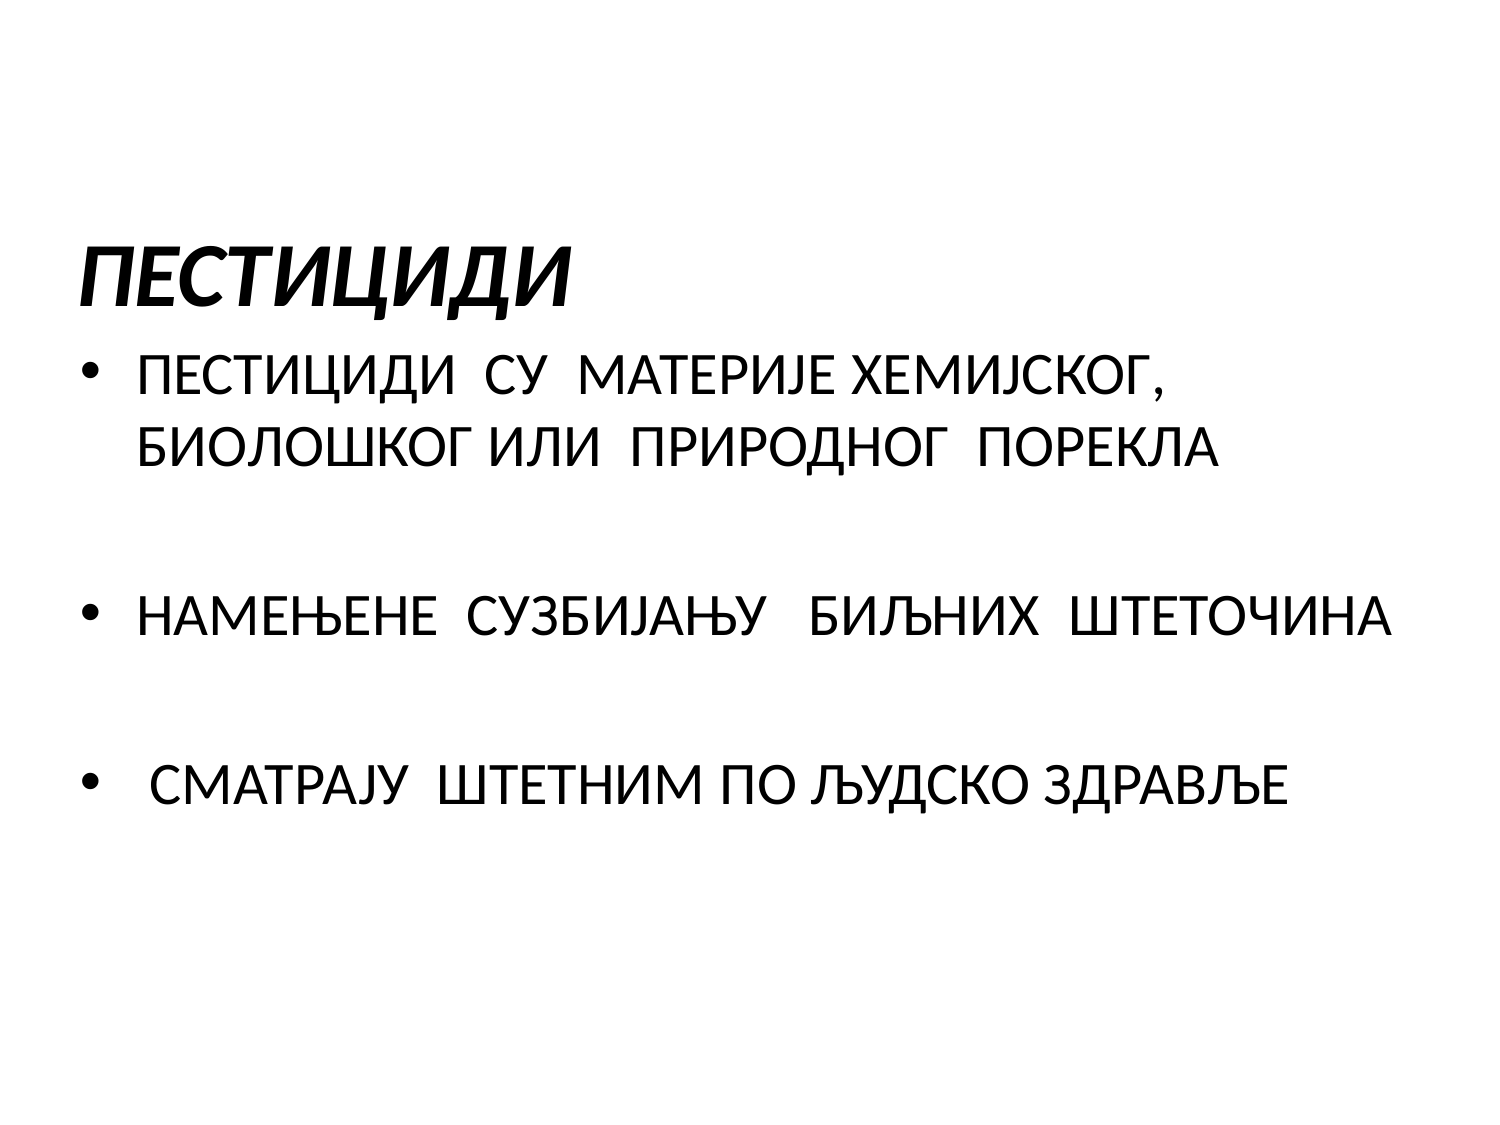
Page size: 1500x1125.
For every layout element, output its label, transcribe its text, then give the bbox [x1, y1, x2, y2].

title ПЕСТИЦИДИ [76, 137, 1427, 325]
list ПЕСТИЦИДИ СУ МАТЕРИЈЕ ХЕМИЈСКОГ, БИОЛОШКОГ ИЛИ ПРИРОДНОГ ПОРЕКЛА НАМЕЊЕНЕ СУЗБИЈАЊУ БИЉНИХ ШТЕТОЧИНА СМАТРАЈУ ШТЕТНИМ ПО ЉУДСКО ЗДРАВЉЕ [64, 326, 1459, 1070]
